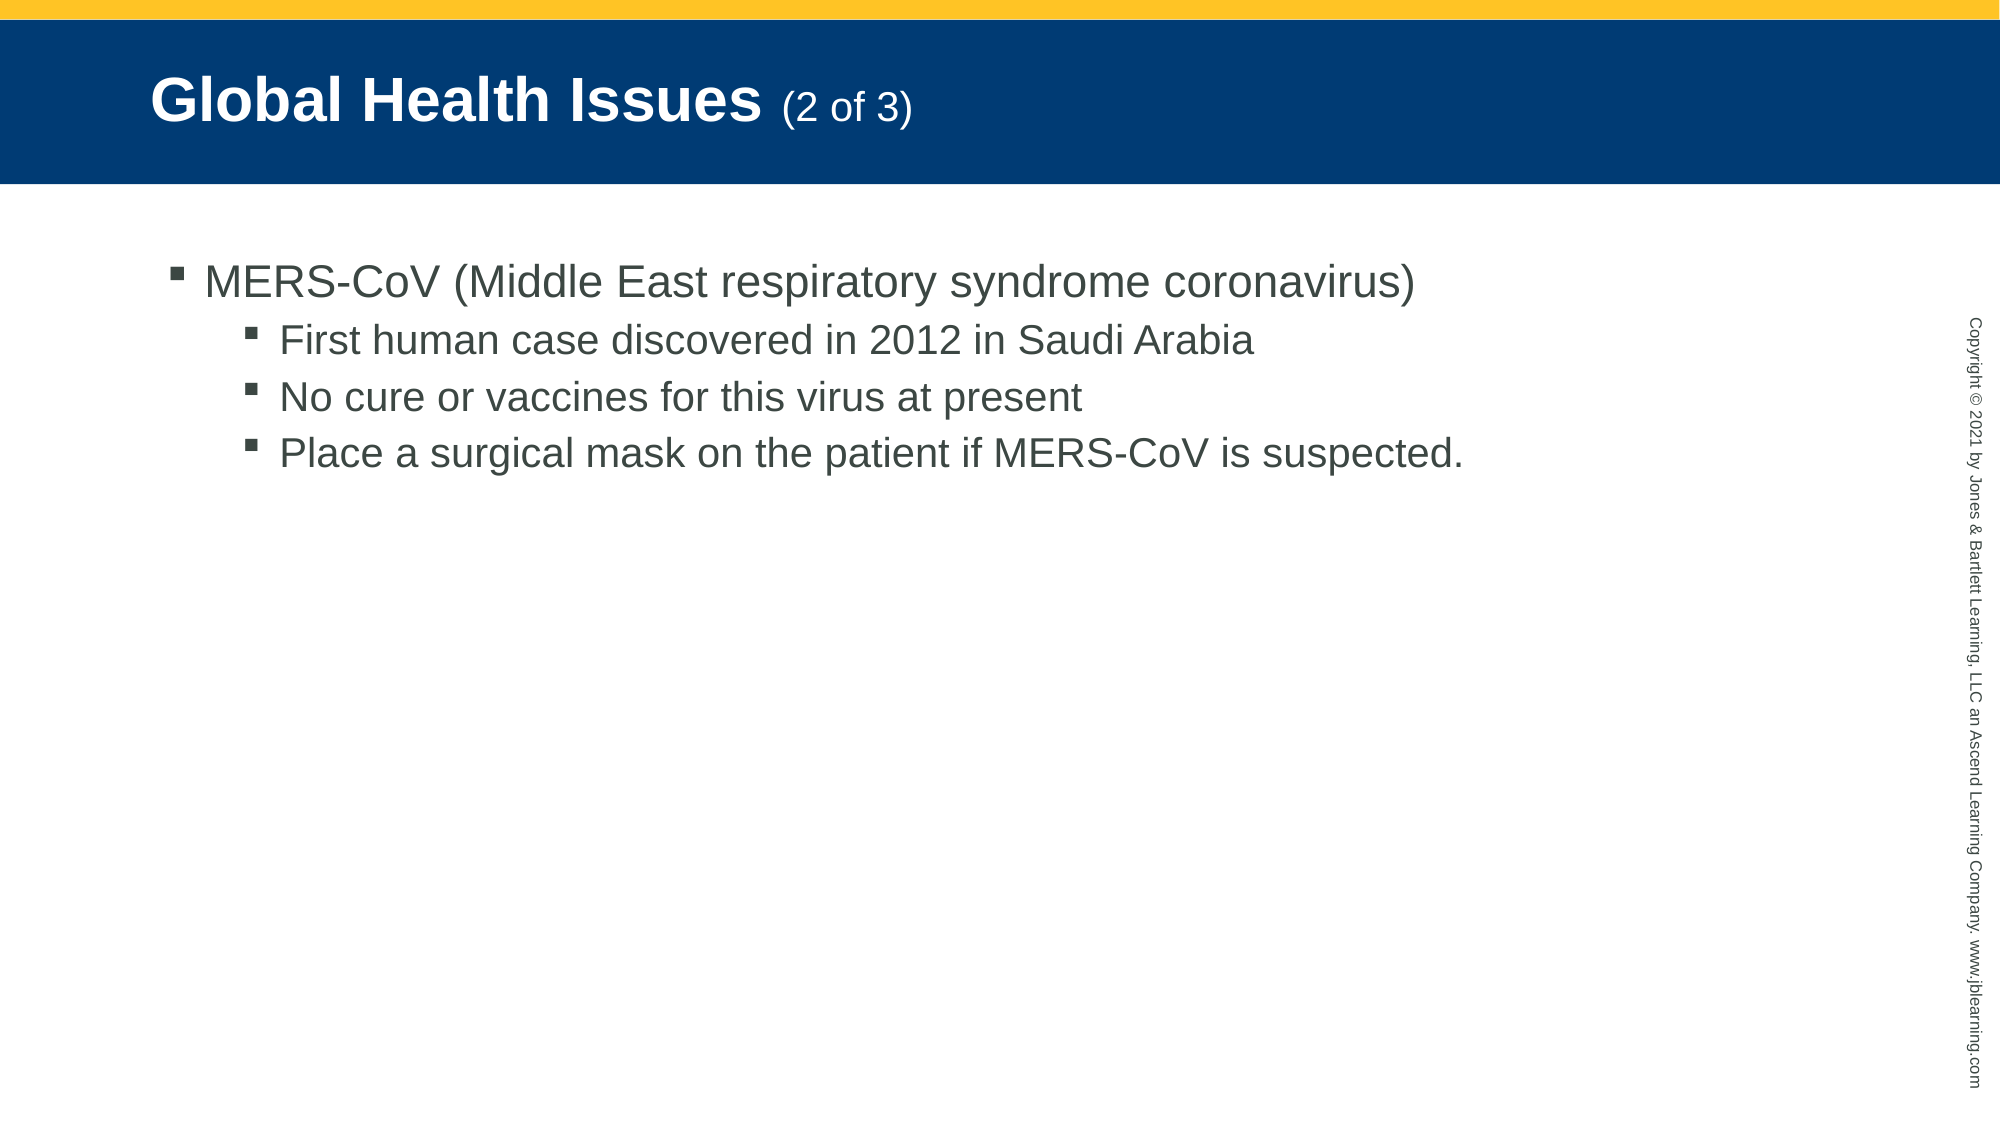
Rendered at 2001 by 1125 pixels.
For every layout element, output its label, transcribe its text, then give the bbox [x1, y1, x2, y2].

list MERS-CoV (Middle East respiratory syndrome coronavirus) First human case discovered in 2012 in Saudi Arabia No cure or vaccines for this virus at present Place a surgical mask on the patient if MERS-CoV is suspected. [151, 244, 1840, 1016]
title Global Health Issues (2 of 3) [0, 19, 2000, 185]
